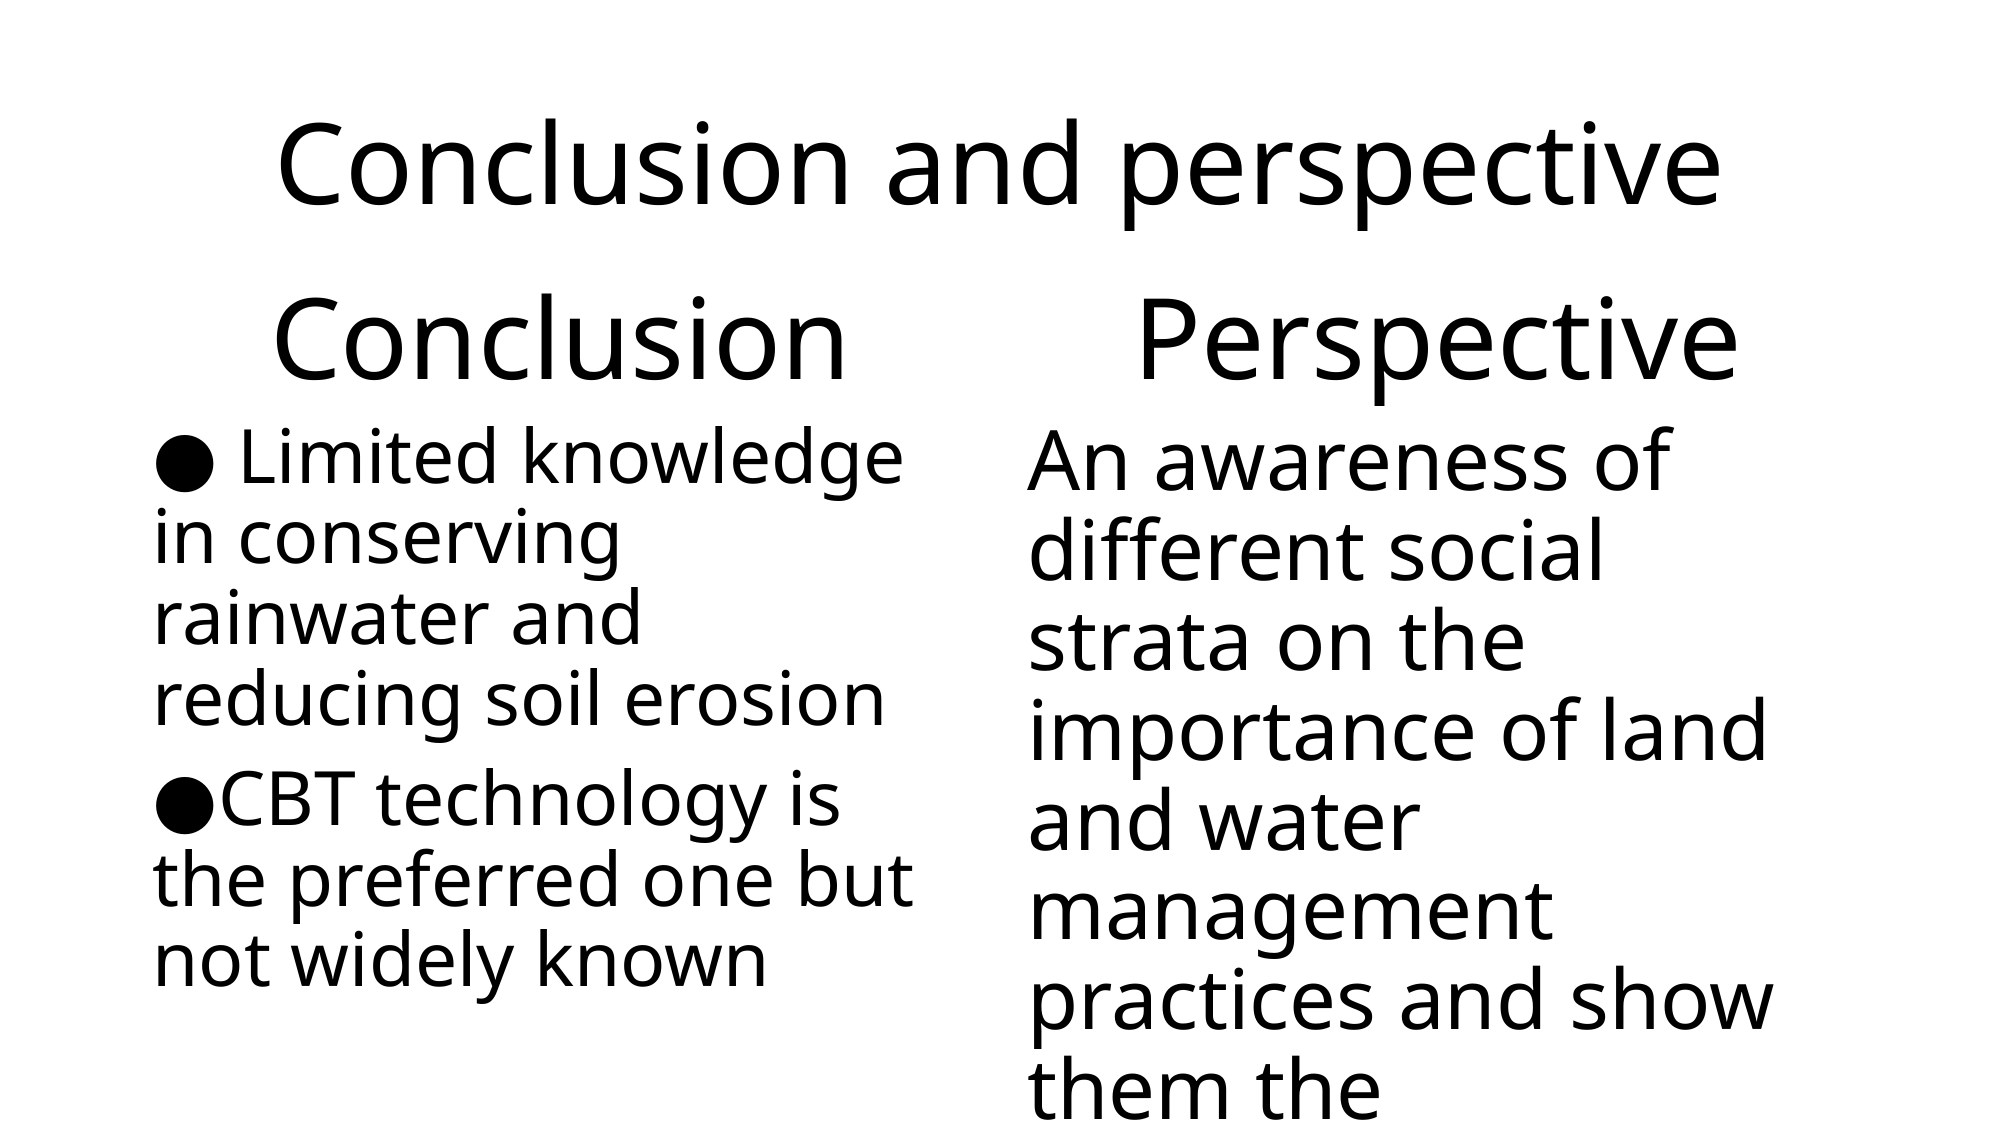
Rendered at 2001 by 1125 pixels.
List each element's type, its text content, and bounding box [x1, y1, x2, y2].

list Conclusion [137, 275, 984, 410]
list Perspective [1012, 275, 1863, 410]
list An awareness of different social strata on the importance of land and water management practices and show them the technologies to improve land and water management [1012, 410, 1863, 1044]
title Conclusion and perspective [137, 59, 1863, 278]
list ● Limited knowledge in conserving rainwater and reducing soil erosion ●CBT technology is the preferred one but not widely known [137, 410, 984, 1016]
